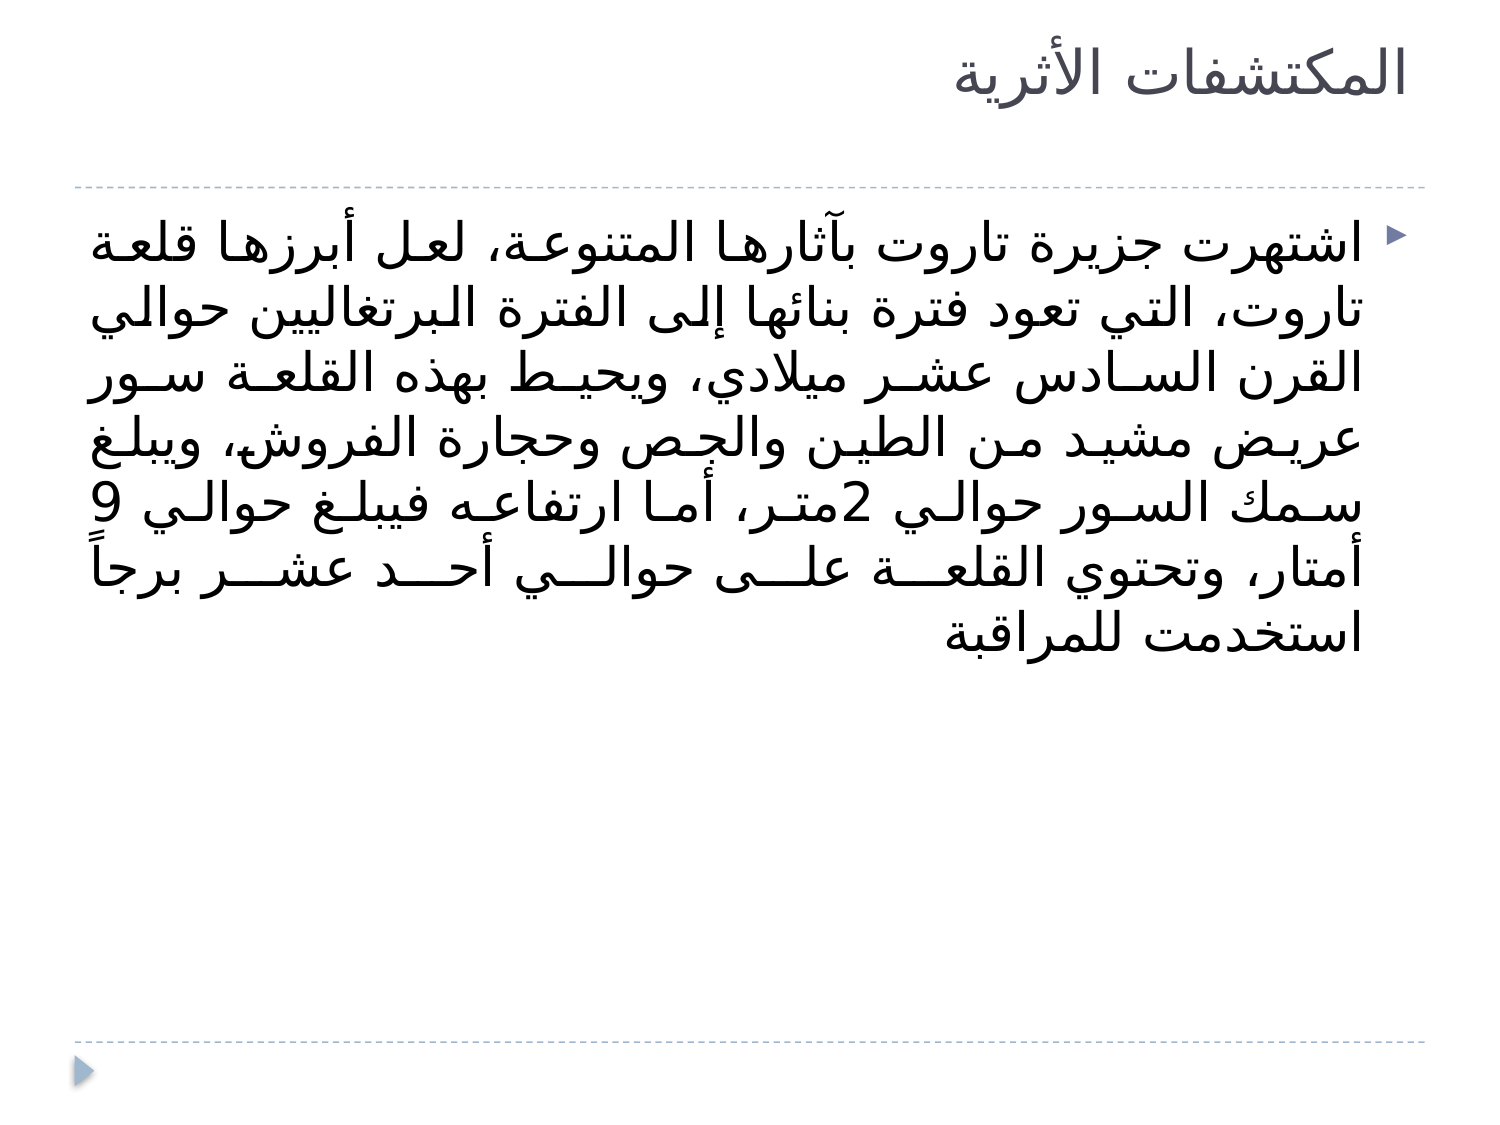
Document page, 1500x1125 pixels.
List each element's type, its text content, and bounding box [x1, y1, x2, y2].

list اشتهرت جزيرة تاروت بآثارها المتنوعة، لعل أبرزها قلعة تاروت، التي تعود فترة بنائها إلى الفترة البرتغاليين حوالي القرن السادس عشر ميلادي، ويحيط بهذه القلعة سور عريض مشيد من الطين والجص وحجارة الفروش، ويبلغ سمك السور حوالي 2متر، أما ارتفاعه فيبلغ حوالي 9 أمتار، وتحتوي القلعة على حوالي أحد عشر برجاً استخدمت للمراقبة [75, 200, 1425, 1010]
title المكتشفات الأثرية [75, 24, 1425, 188]
